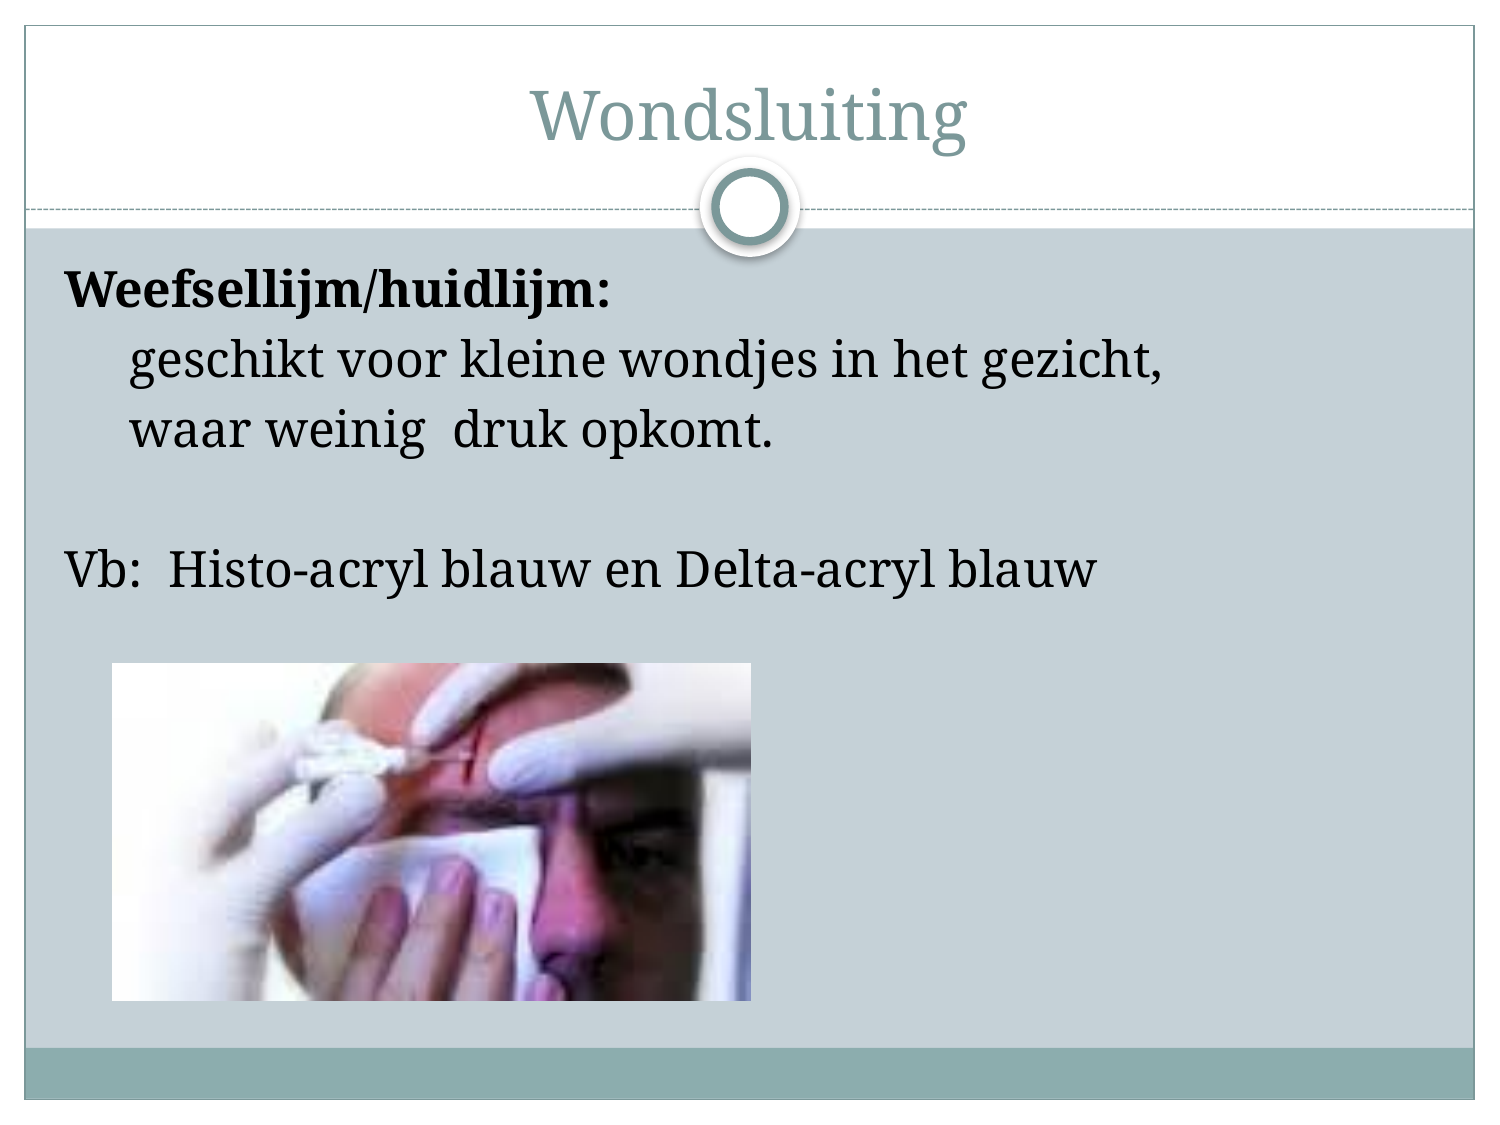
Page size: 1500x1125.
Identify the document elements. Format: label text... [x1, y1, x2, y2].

list Weefsellijm/huidlijm: geschikt voor kleine wondjes in het gezicht, waar weinig druk opkomt. Vb: Histo-acryl blauw en Delta-acryl blauw [49, 250, 1445, 1001]
picture [112, 663, 751, 1001]
title Wondsluiting [49, 37, 1450, 162]
